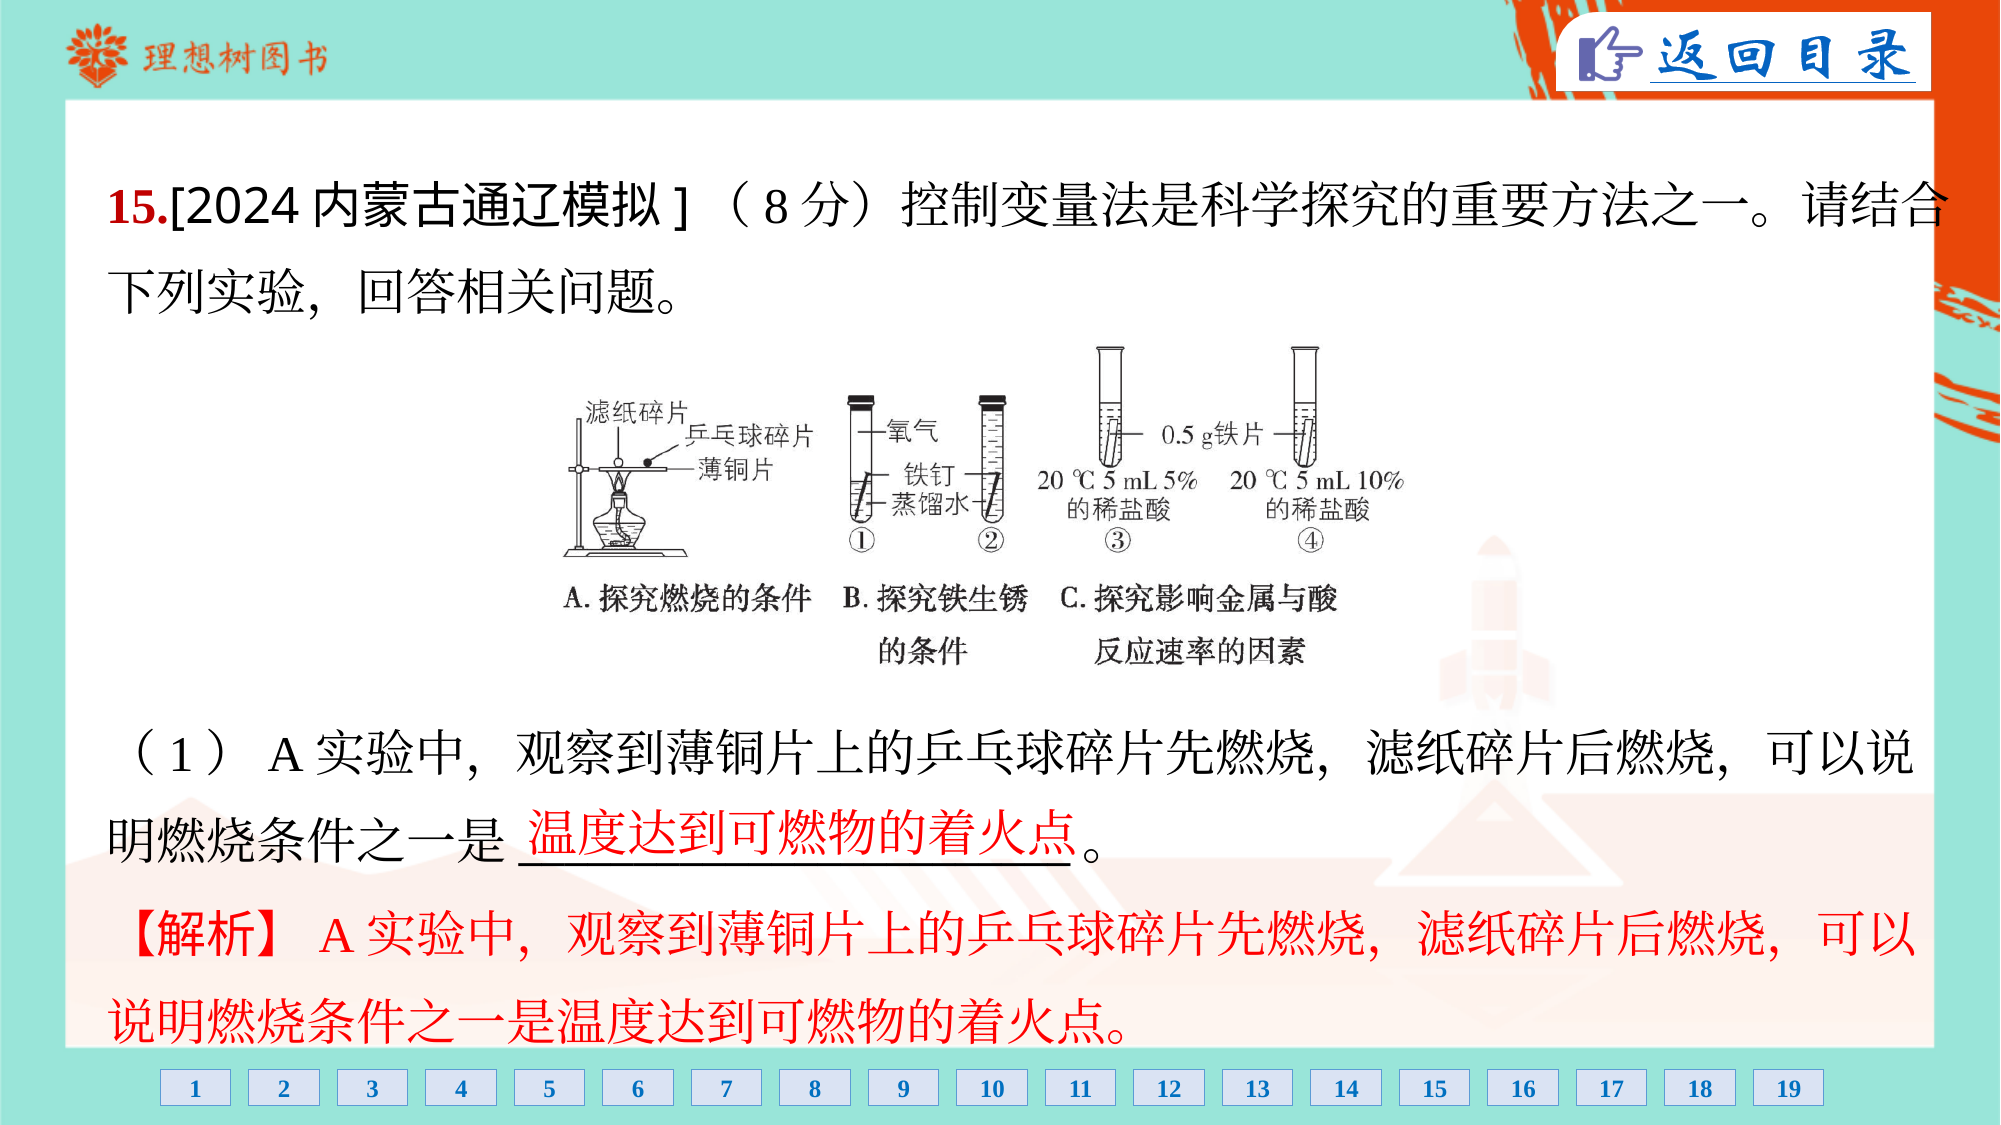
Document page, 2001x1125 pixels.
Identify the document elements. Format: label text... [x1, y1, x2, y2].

text_box 温度达到可燃物的着火点 [509, 773, 1096, 852]
text_box 15.[2024内蒙古通辽模拟]（8分）控制变量法是科学探究的重要方法之一。请结合 下列实验，回答相关问题。 [106, 141, 1895, 312]
text_box 【解析】A实验中，观察到薄铜片上的乒乓球碎片先燃烧，滤纸碎片后燃烧，可以 说明燃烧条件之一是温度达到可燃物的着火点。 [106, 871, 1895, 1041]
picture [0, 0, 2000, 1125]
text_box （1）A实验中，观察到薄铜片上的乒乓球碎片先燃烧，滤纸碎片后燃烧，可以说 明燃烧条件之一是________________________。 [106, 690, 1895, 860]
